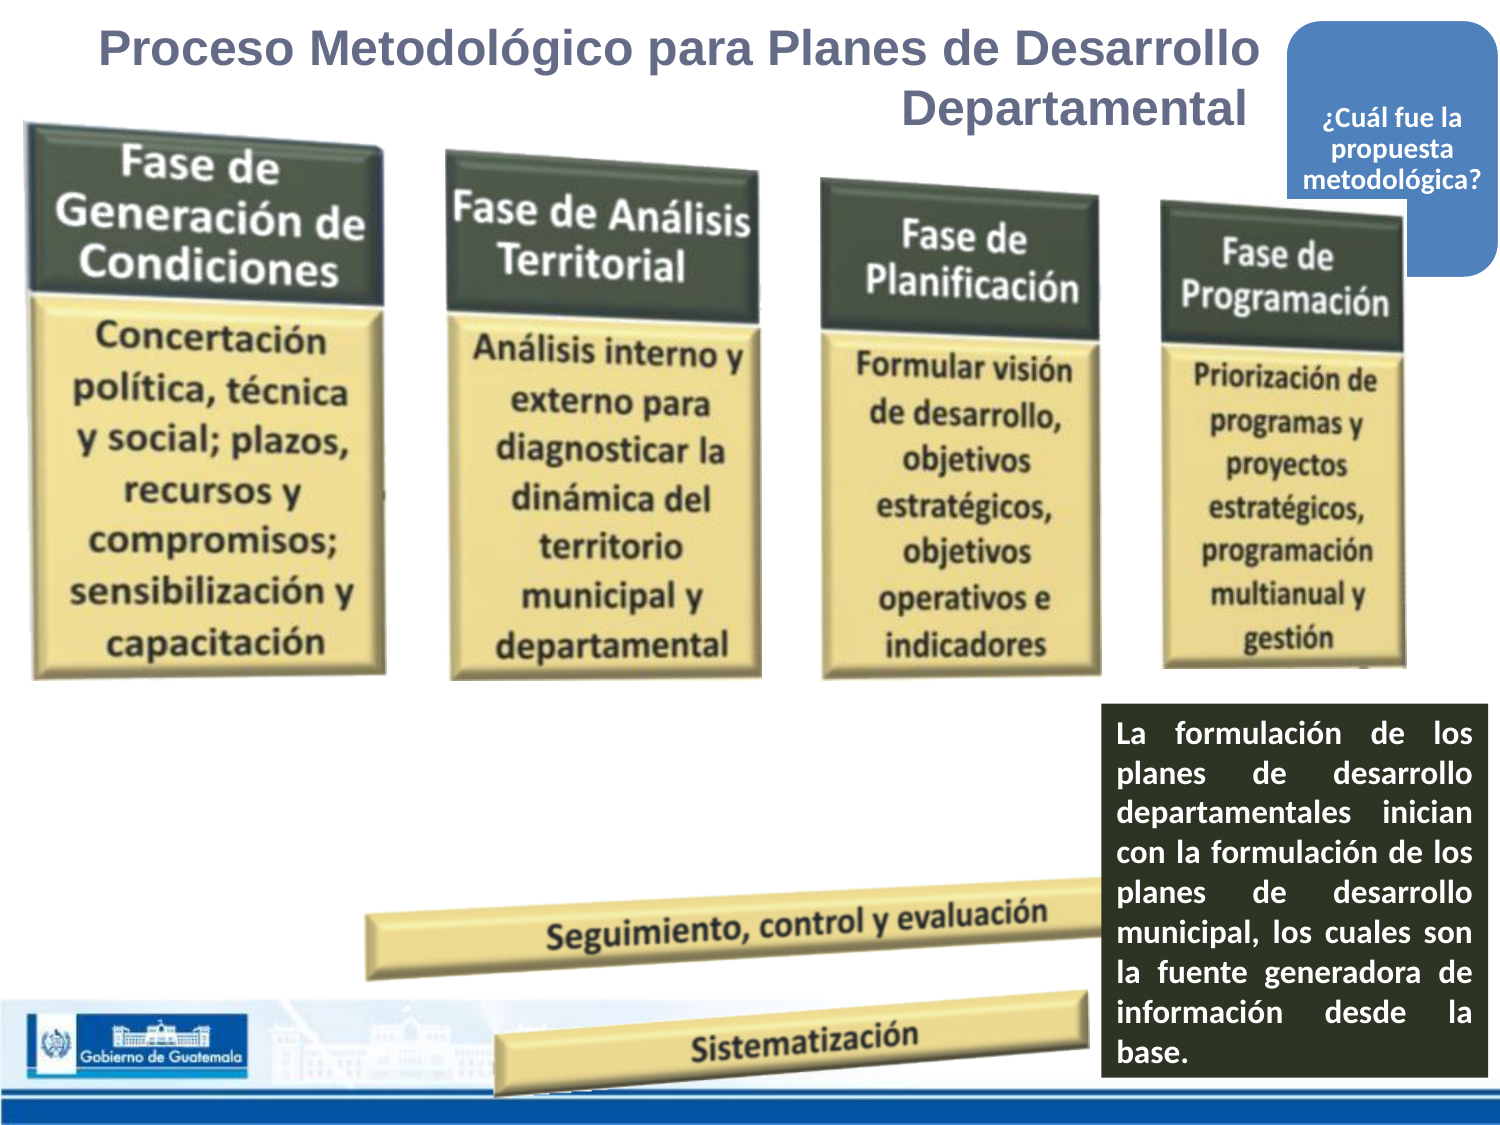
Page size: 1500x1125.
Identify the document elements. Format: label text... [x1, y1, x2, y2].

title Proceso Metodológico para Planes de Desarrollo Departamental [0, 0, 1278, 178]
picture [0, 0, 1500, 1125]
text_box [1284, 18, 1500, 280]
text_box La formulación de los planes de desarrollo departamentales inician con la formulación de los planes de desarrollo municipal, los cuales son la fuente generadora de información desde la base. [1101, 703, 1489, 1078]
